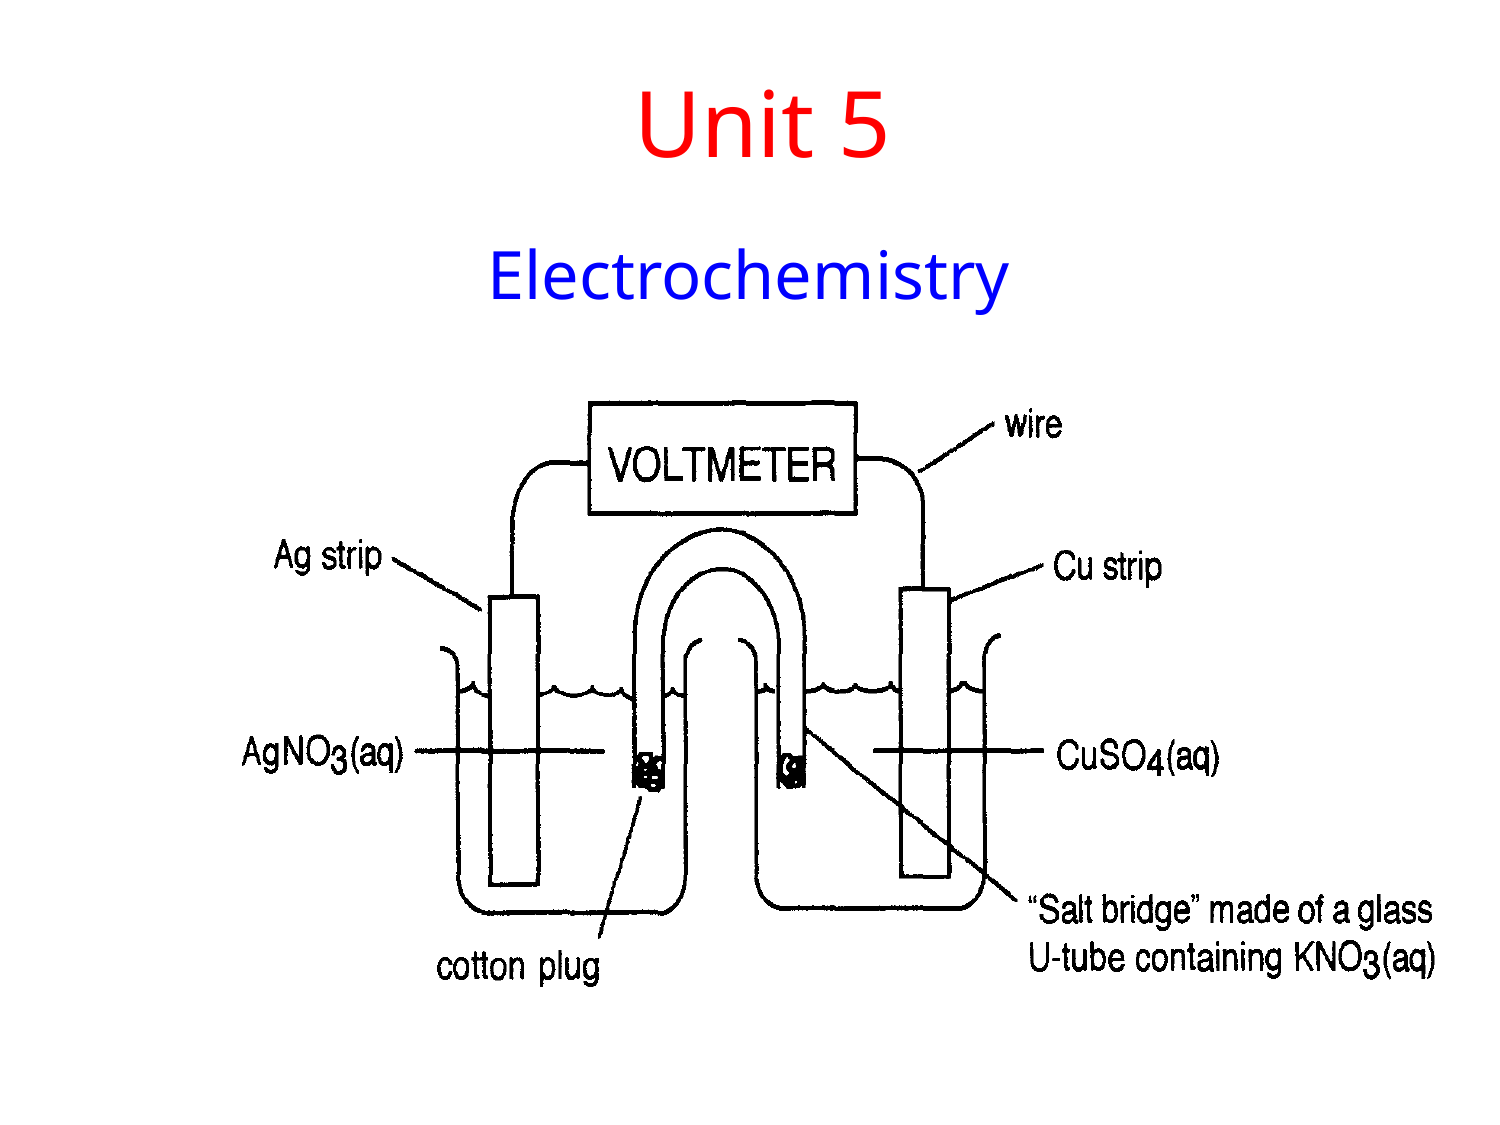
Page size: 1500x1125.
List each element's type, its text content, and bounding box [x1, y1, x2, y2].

subtitle Electrochemistry [262, 224, 1313, 351]
picture [237, 387, 1438, 1001]
title Unit 5 [124, 0, 1401, 242]
